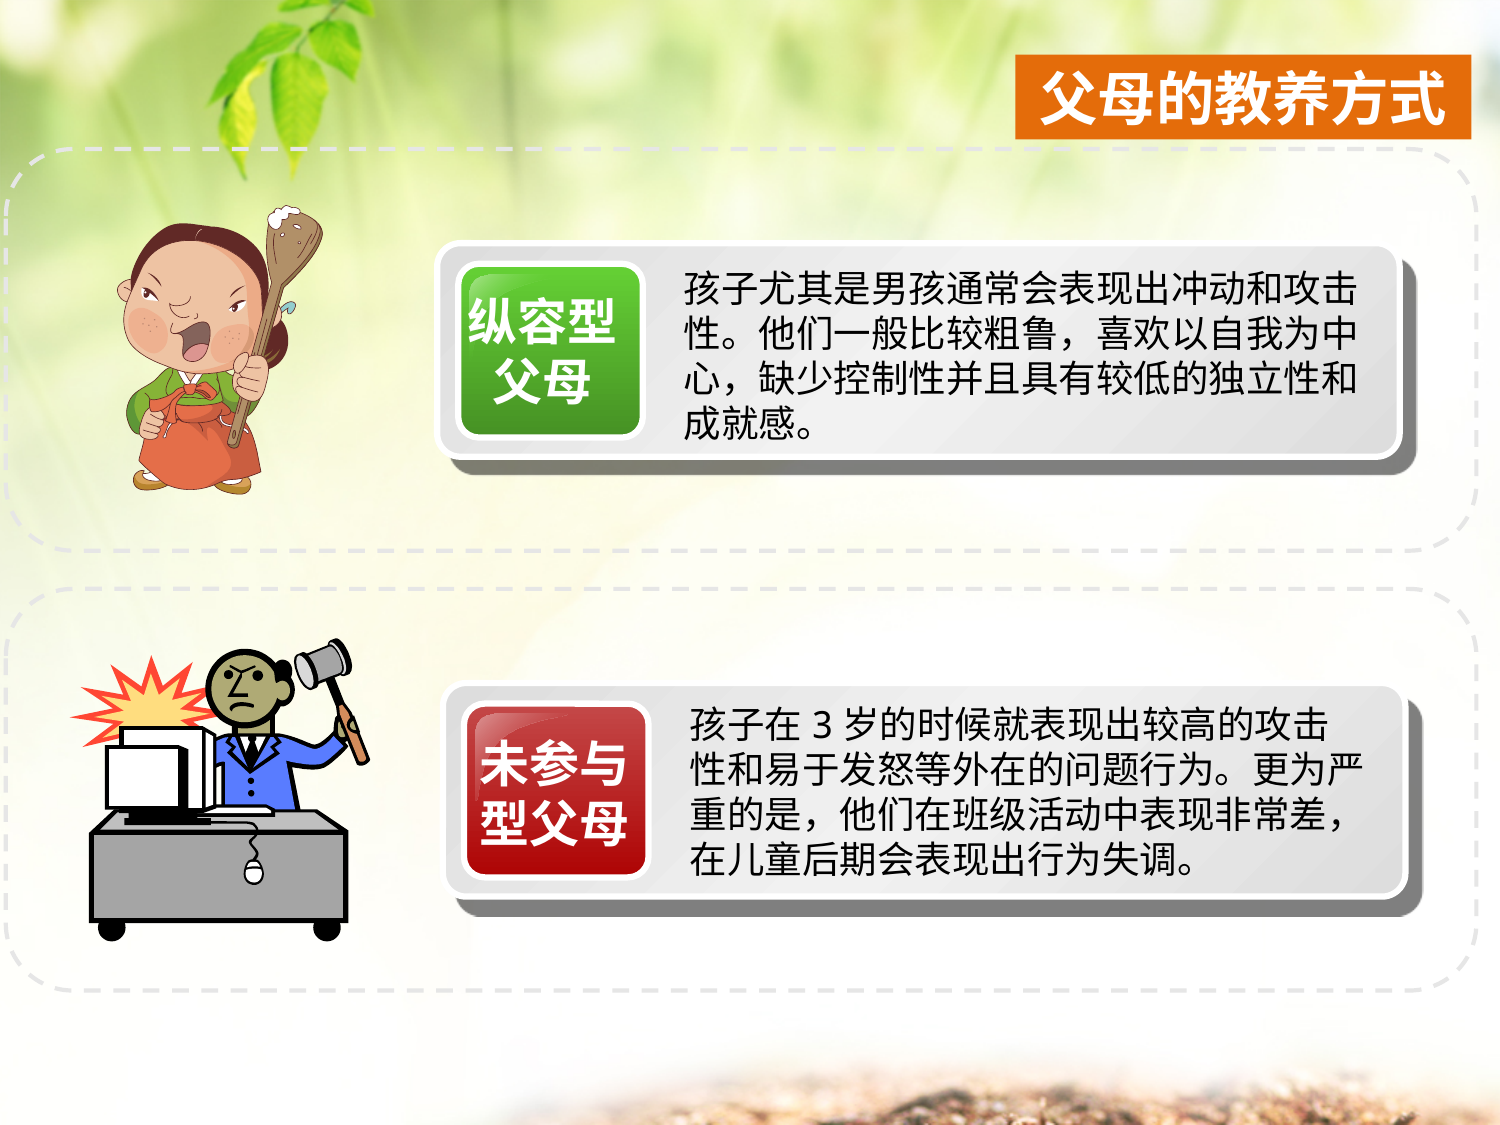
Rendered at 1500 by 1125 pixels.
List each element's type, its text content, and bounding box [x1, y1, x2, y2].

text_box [436, 242, 1400, 457]
text_box [3, 586, 1479, 993]
text_box [3, 146, 1479, 553]
picture [0, 0, 1500, 1125]
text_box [442, 682, 1406, 897]
text_box 父母的教养方式 [1015, 54, 1472, 140]
